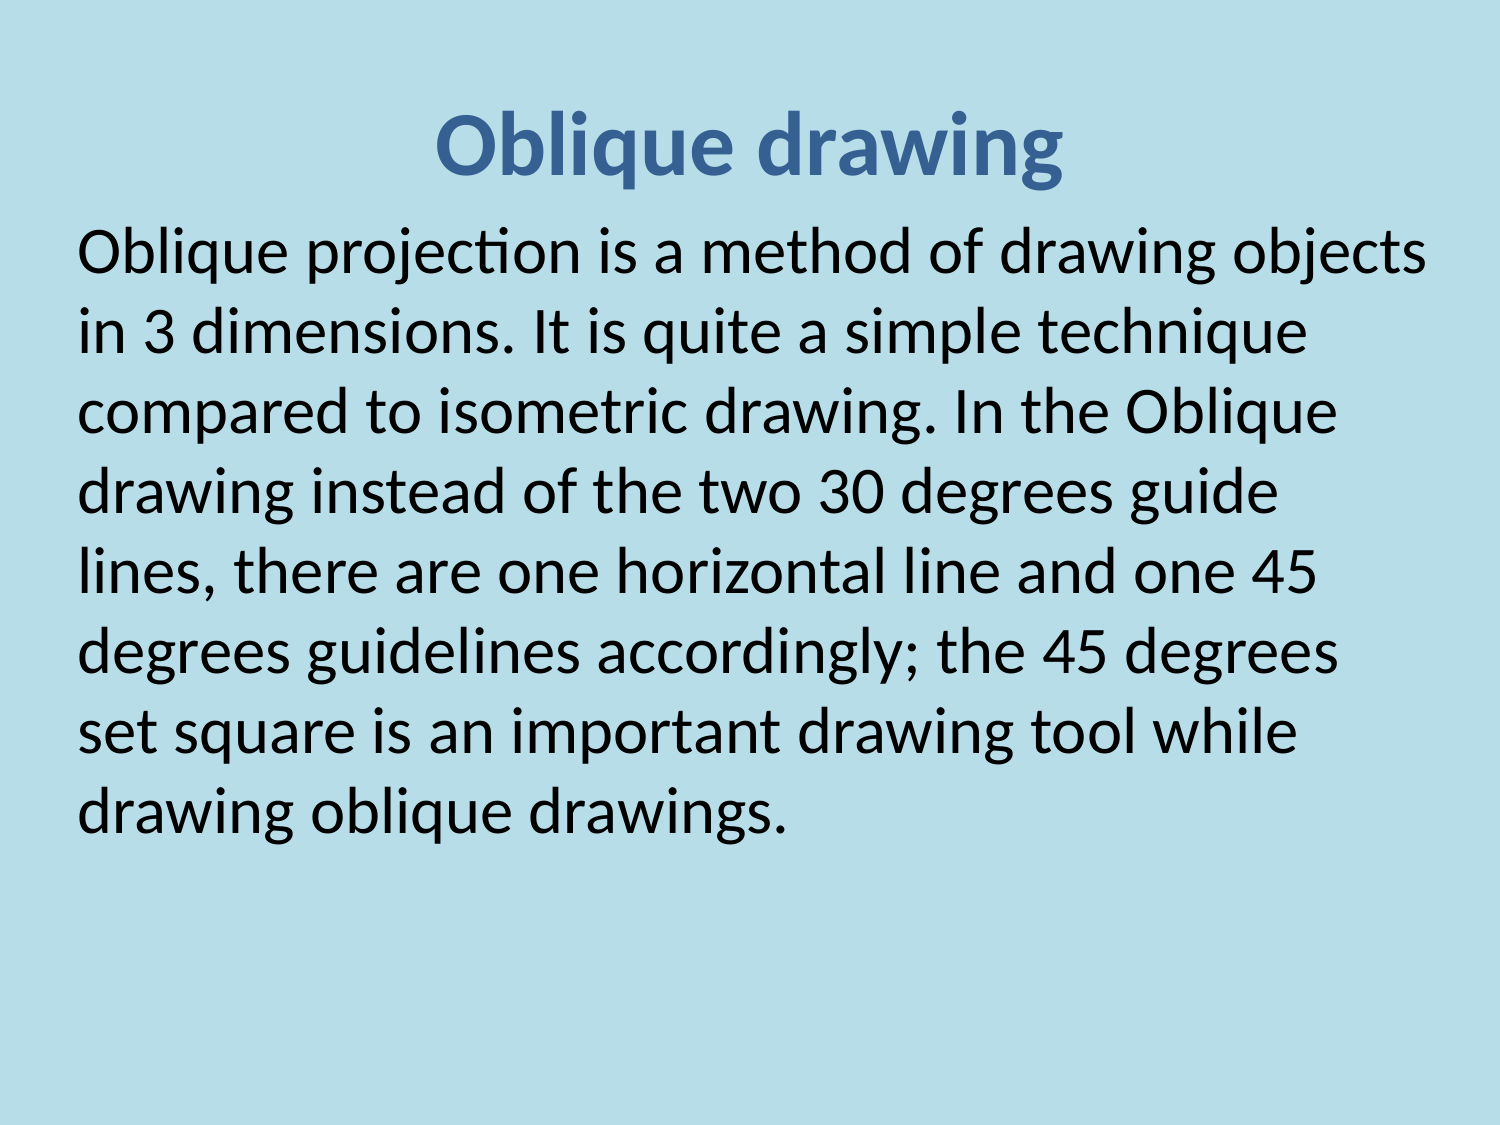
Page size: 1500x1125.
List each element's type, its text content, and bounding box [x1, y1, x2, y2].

text_box Oblique projection is a method of drawing objects in 3 dimensions. It is quite a simple technique compared to isometric drawing. In the Oblique drawing instead of the two 30 degrees guide lines, there are one horizontal line and one 45 degrees guidelines accordingly; the 45 degrees set square is an important drawing tool while drawing oblique drawings. [62, 199, 1450, 855]
title Oblique drawing [75, 45, 1425, 199]
